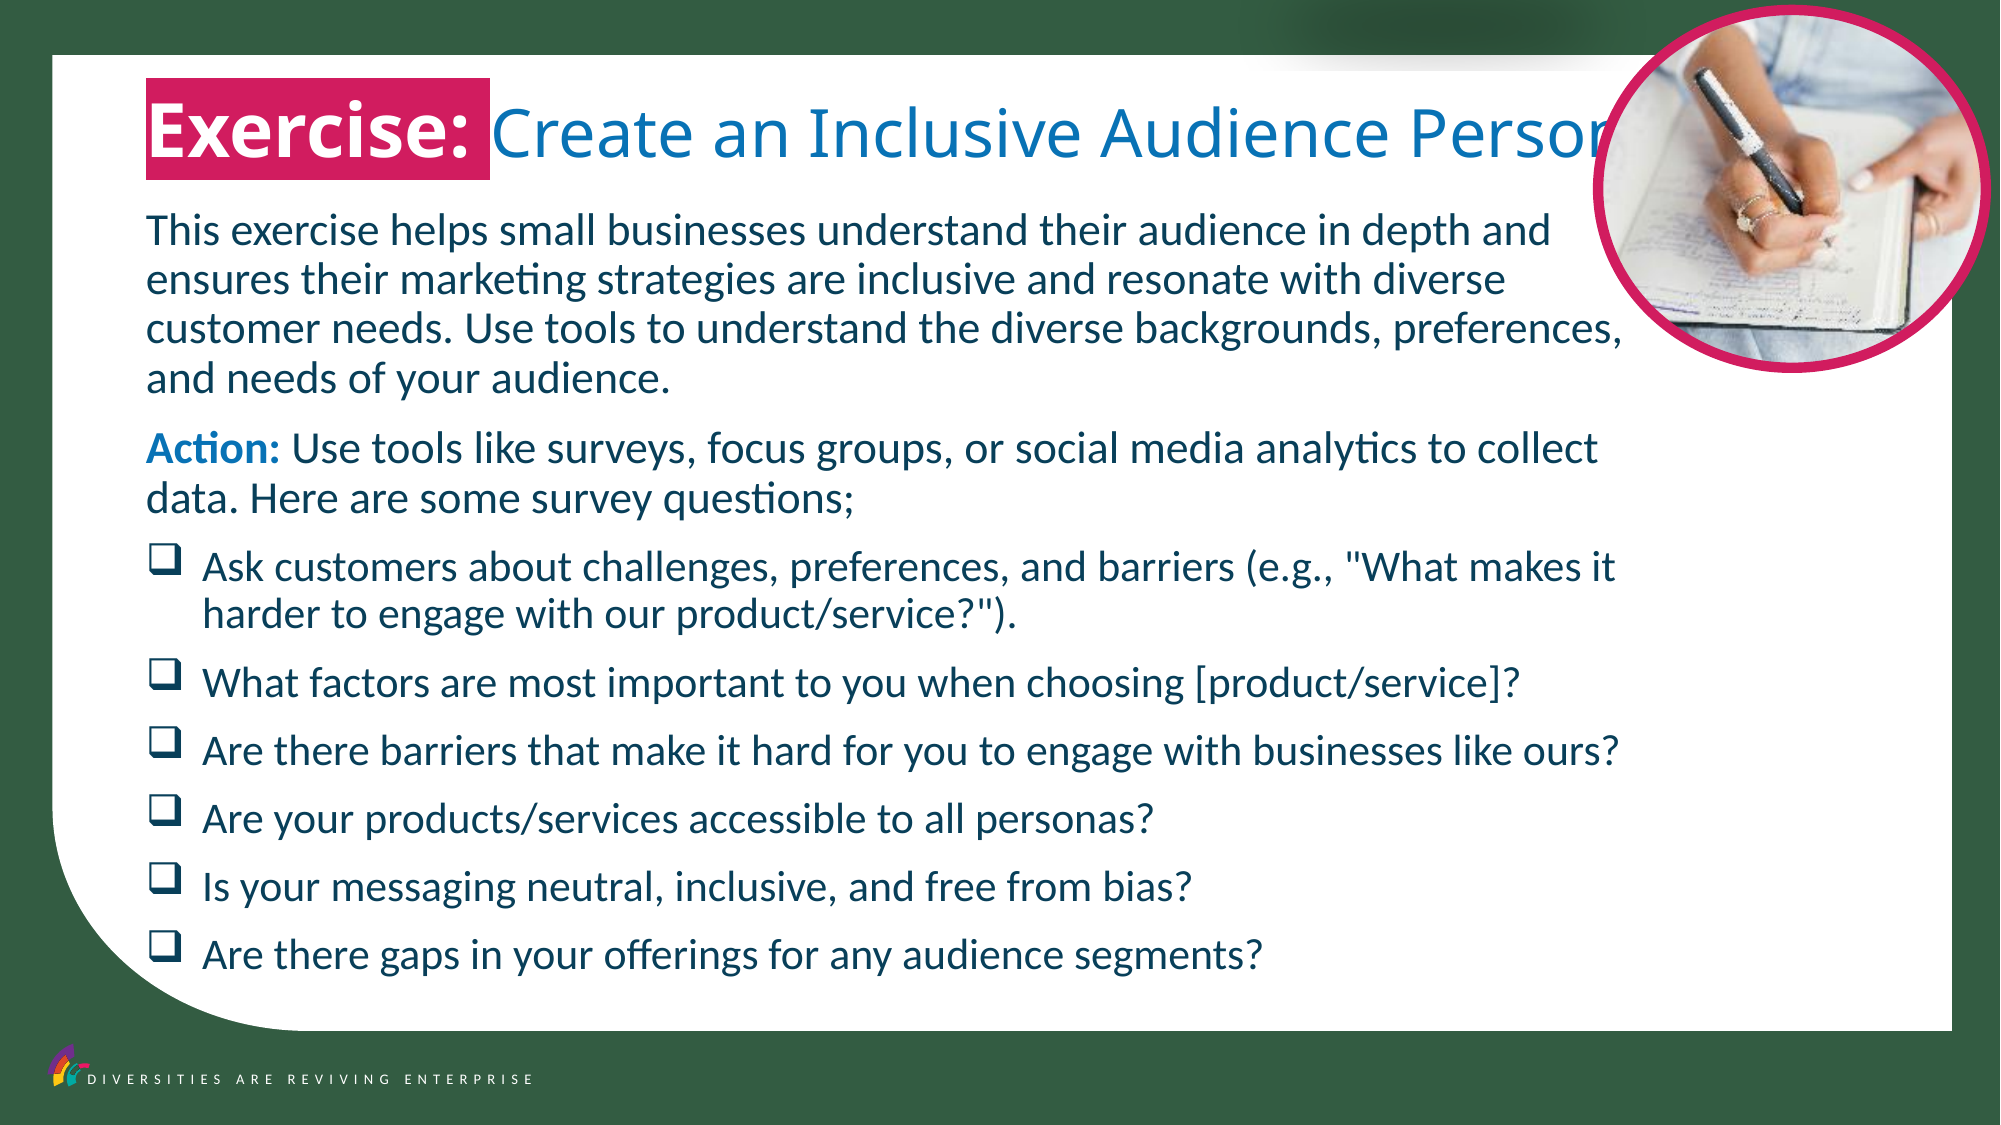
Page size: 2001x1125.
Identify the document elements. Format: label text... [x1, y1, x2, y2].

list Exercise: Create an Inclusive Audience Persona [130, 85, 1598, 218]
picture [1598, 9, 1986, 368]
list This exercise helps small businesses understand their audience in depth and ensures their marketing strategies are inclusive and resonate with diverse customer needs. Use tools to understand the diverse backgrounds, preferences, and needs of your audience. Action: Use tools like surveys, focus groups, or social media analytics to collect data. Here are some survey questions; Ask customers about challenges, preferences, and barriers (e.g., "What makes it harder to engage with our product/service?"). What factors are most important to you when choosing [product/service]? Are there barriers that make it hard for you to engage with businesses like ours? Are your products/services accessible to all personas? Is your messaging neutral, inclusive, and free from bias? Are there gaps in your offerings for any audience segments? [130, 218, 1658, 830]
